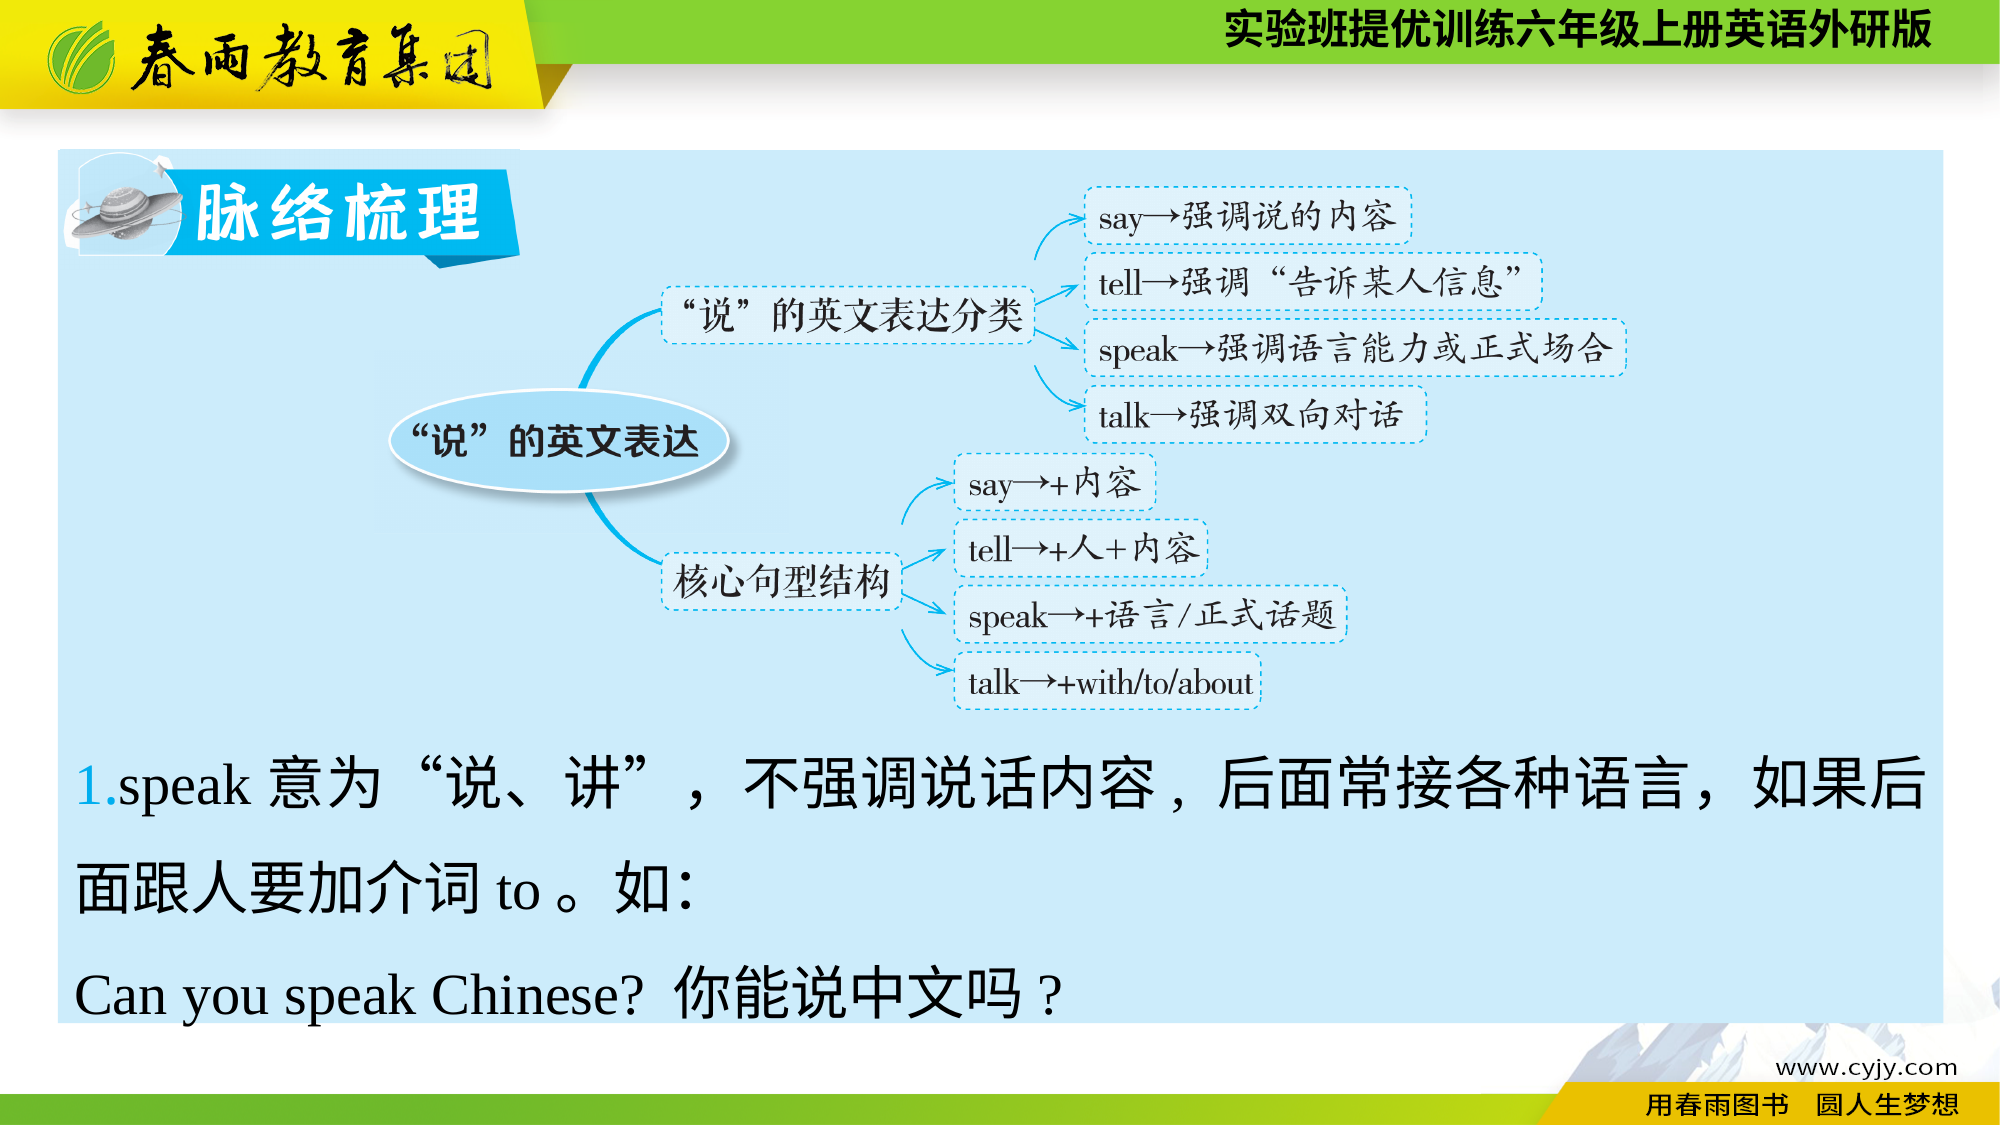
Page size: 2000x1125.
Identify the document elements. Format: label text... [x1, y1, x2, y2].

text_box [523, 150, 1944, 703]
text_box [57, 274, 369, 1024]
list 1.speak意为“说、讲”，不强调说话内容, 后面常接各种语言，如果后面跟人要加介词to。如： Can you speak Chinese? 你能说中文吗? [59, 703, 1944, 1024]
picture [0, 0, 2000, 1125]
